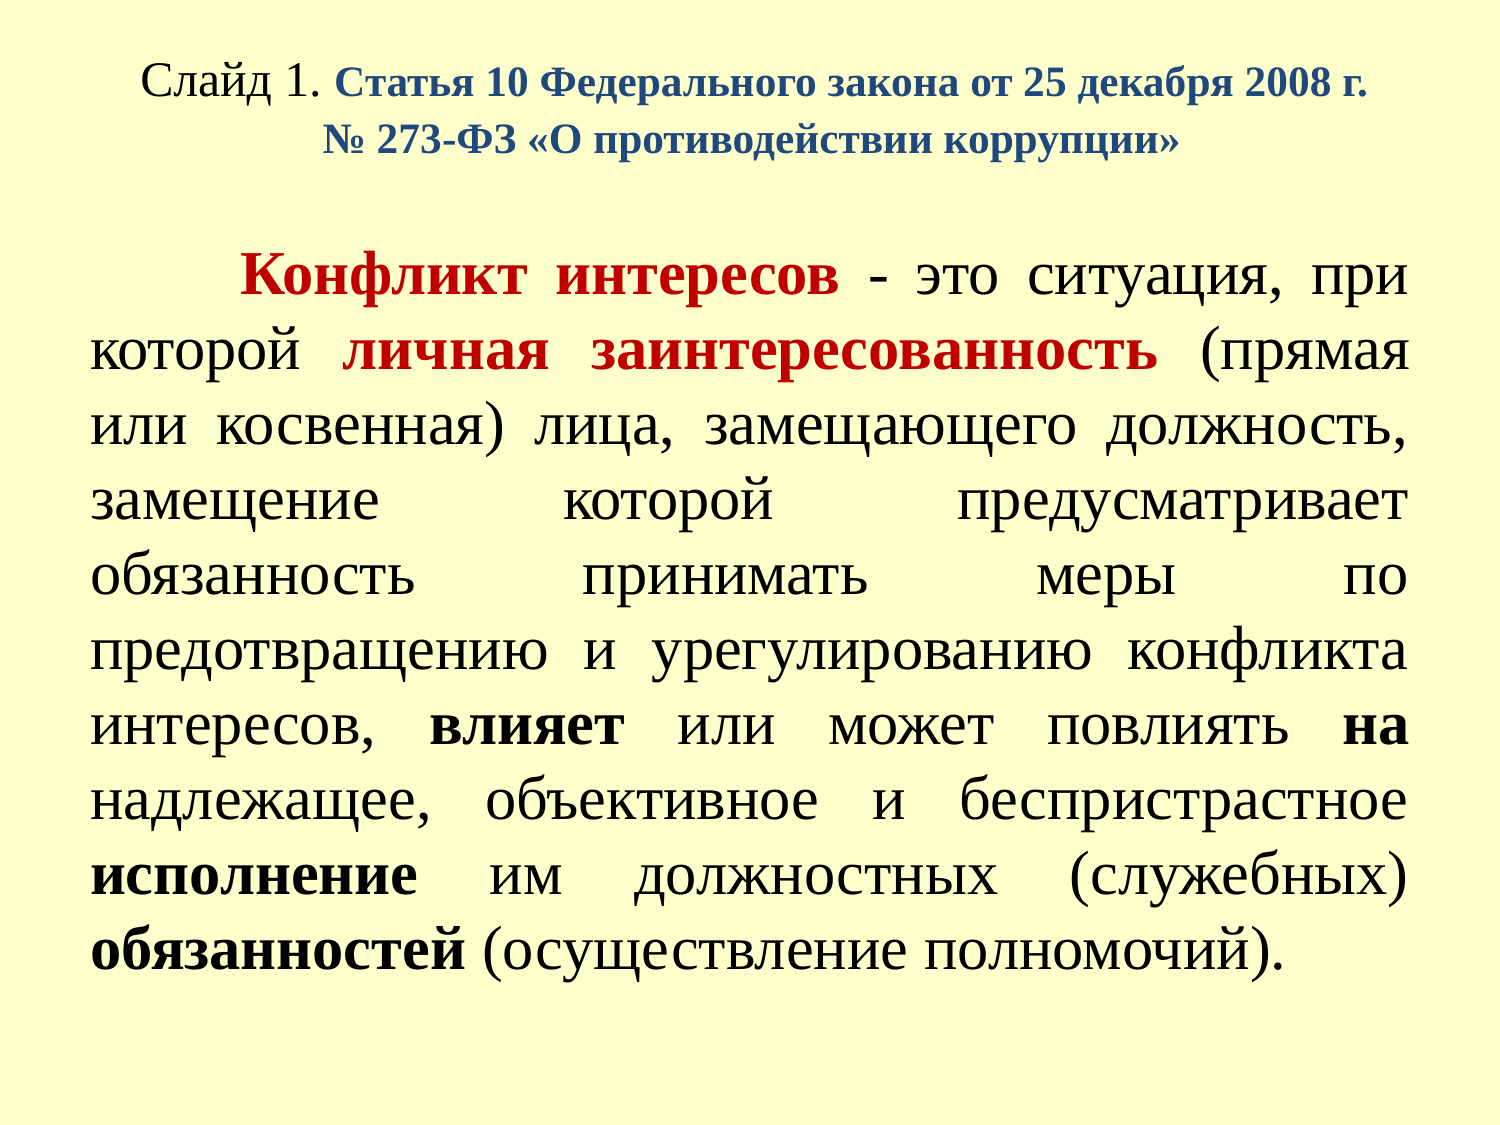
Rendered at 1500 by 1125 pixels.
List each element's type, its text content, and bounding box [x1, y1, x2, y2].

title Слайд 1. Статья 10 Федерального закона от 25 декабря 2008 г. № 273-ФЗ «О противодействии коррупции» [76, 0, 1427, 188]
list Конфликт интересов - это ситуация, при которой личная заинтересованность (прямая или косвенная) лица, замещающего должность, замещение которой предусматривает обязанность принимать меры по предотвращению и урегулированию конфликта интересов, влияет или может повлиять на надлежащее, объективное и беспристрастное исполнение им должностных (служебных) обязанностей (осуществление полномочий). [75, 219, 1425, 1012]
